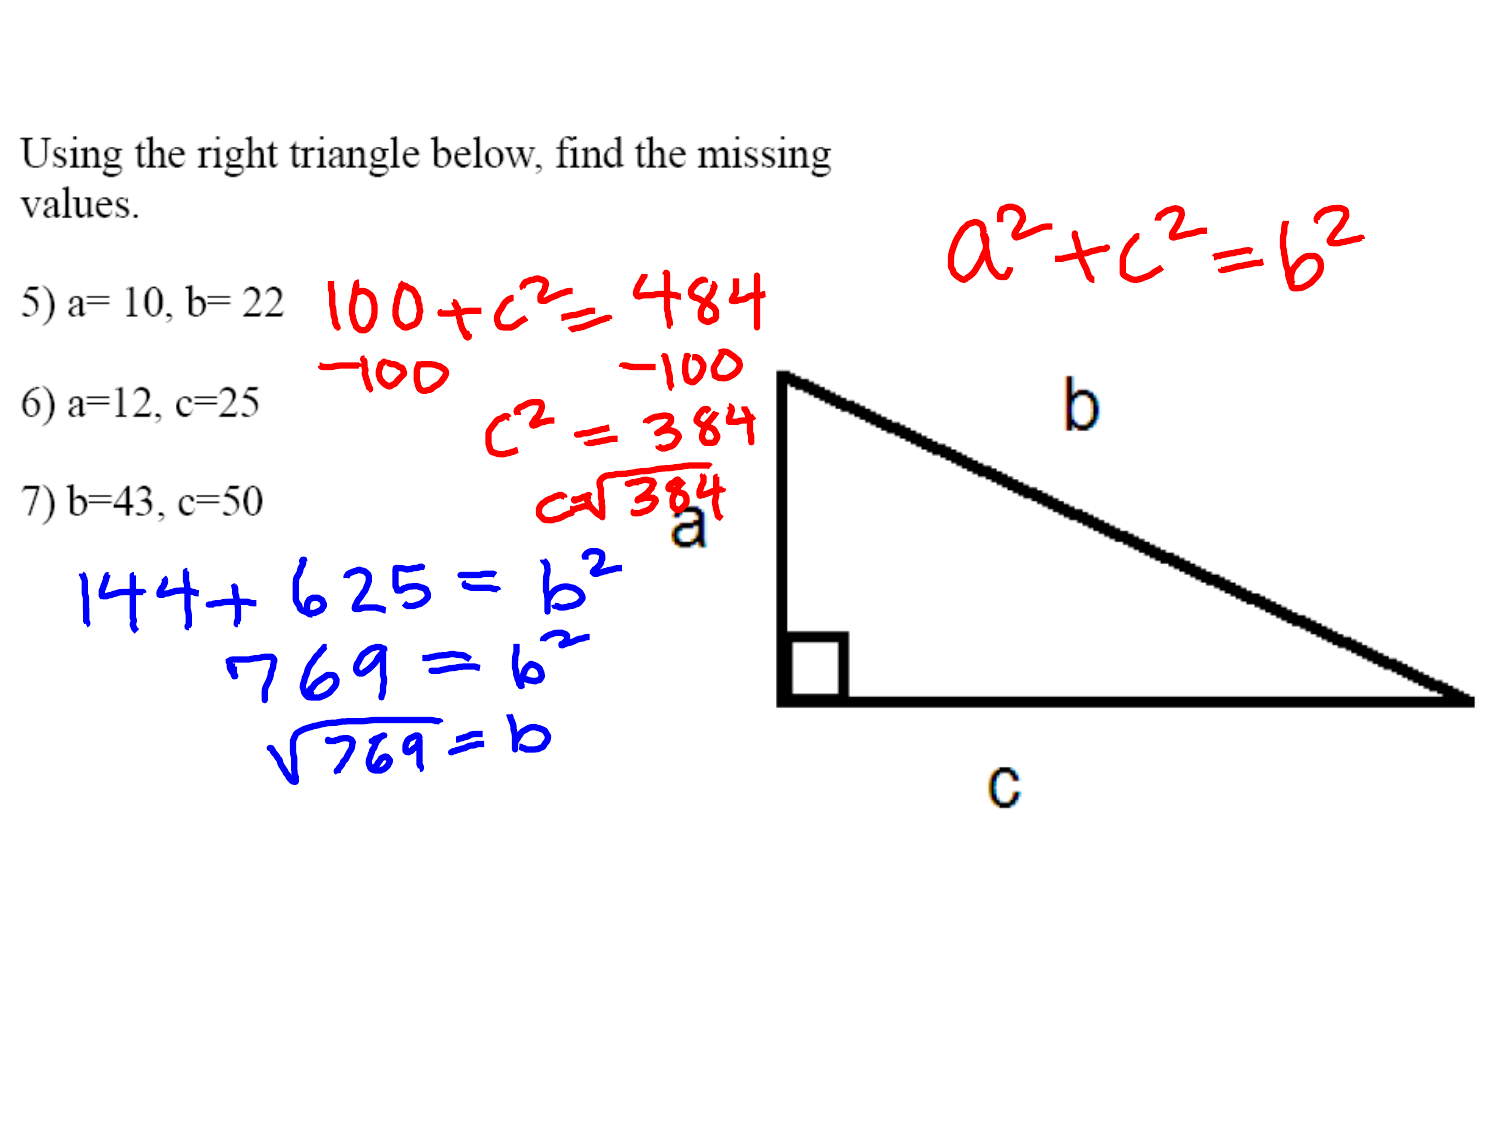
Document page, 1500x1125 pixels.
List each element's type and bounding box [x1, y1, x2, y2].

text_box [1157, 207, 1207, 235]
picture [0, 124, 1500, 816]
text_box [508, 714, 549, 751]
text_box [404, 734, 422, 770]
text_box [1282, 220, 1288, 235]
text_box [368, 734, 391, 772]
text_box [1315, 207, 1353, 235]
text_box [268, 719, 442, 783]
text_box [456, 733, 483, 741]
text_box [999, 205, 1053, 235]
text_box [327, 737, 354, 774]
text_box [958, 221, 986, 235]
text_box [450, 743, 485, 754]
